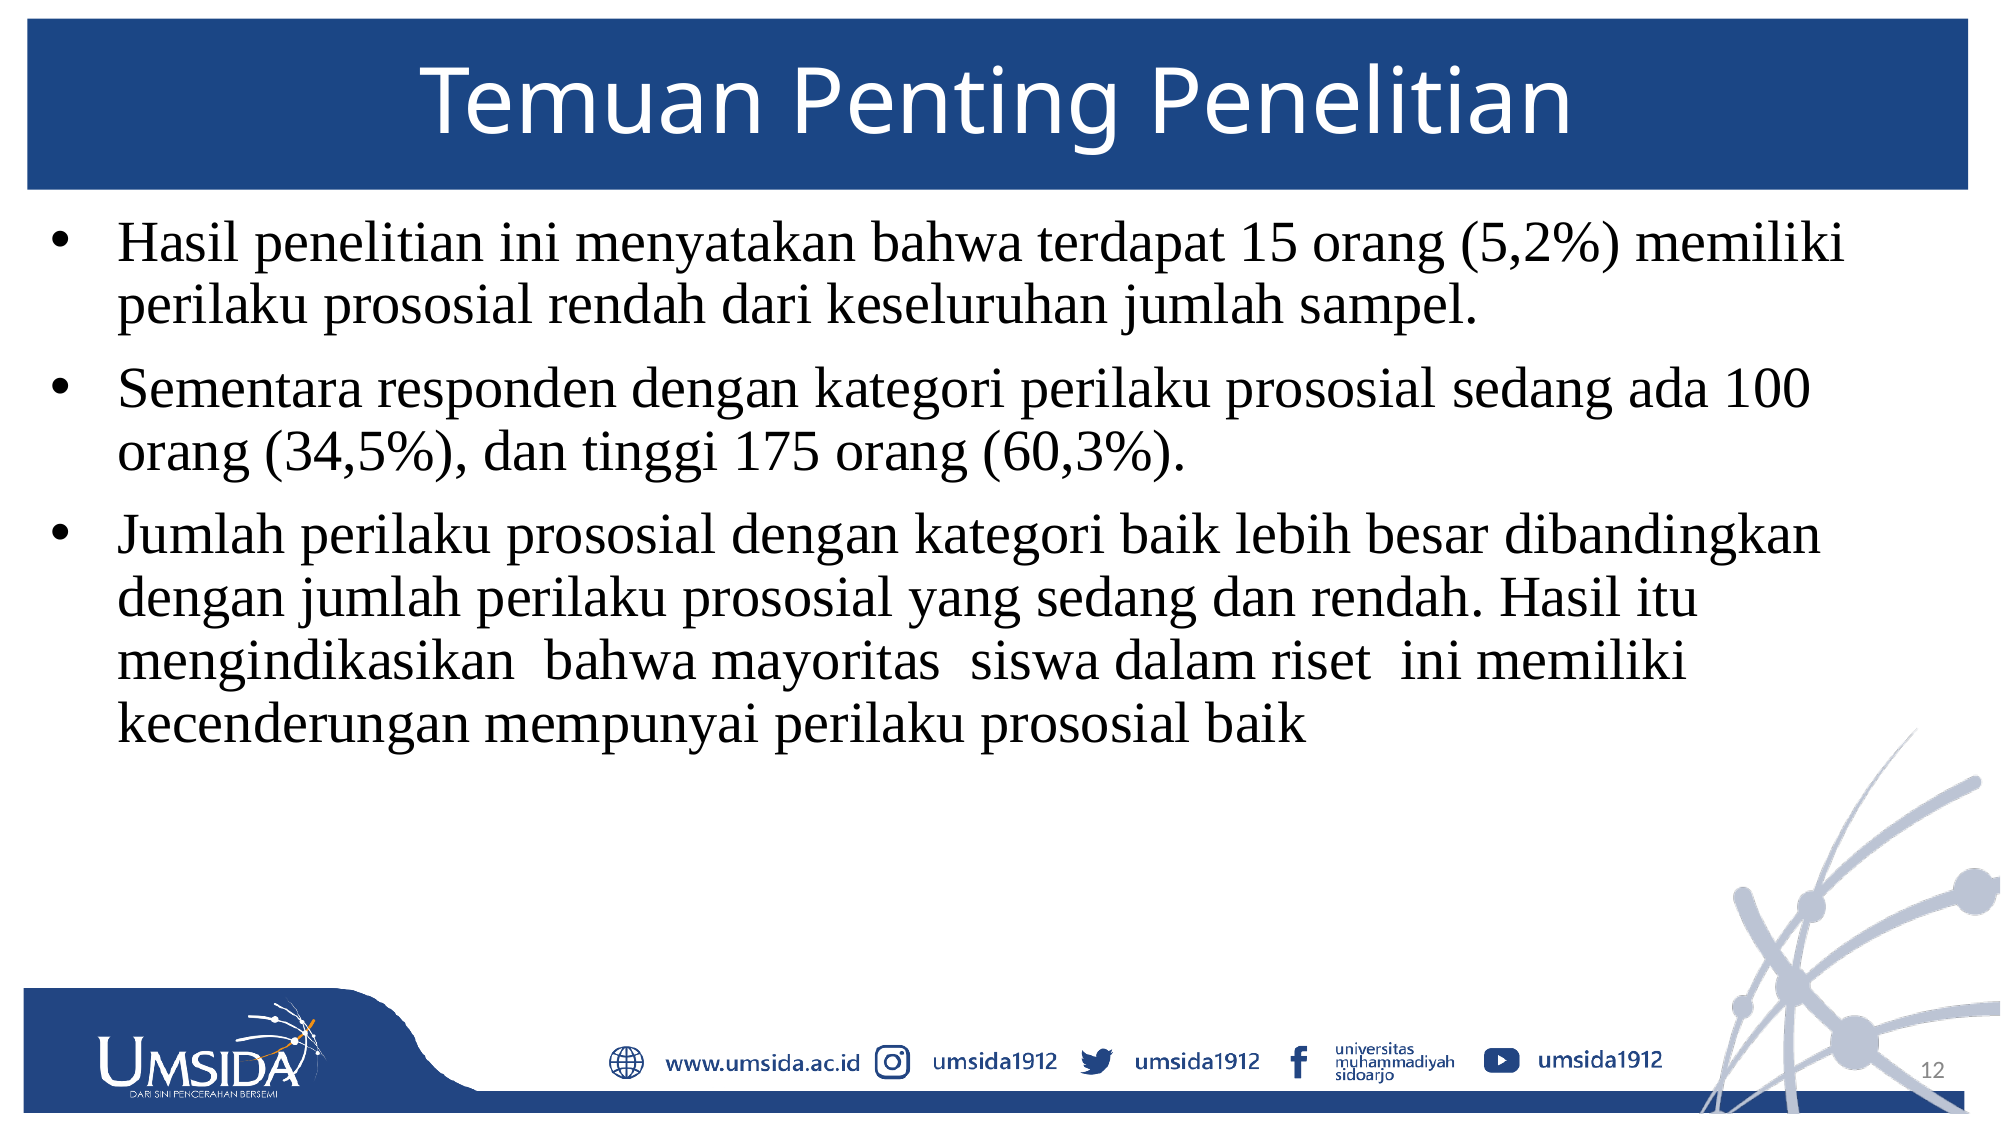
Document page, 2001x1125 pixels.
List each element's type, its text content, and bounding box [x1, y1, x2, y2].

list Hasil penelitian ini menyatakan bahwa terdapat 15 orang (5,2%) memiliki perilaku prososial rendah dari keseluruhan jumlah sampel. Sementara responden dengan kategori perilaku prososial sedang ada 100 orang (34,5%), dan tinggi 175 orang (60,3%). Jumlah perilaku prososial dengan kategori baik lebih besar dibandingkan dengan jumlah perilaku prososial yang sedang dan rendah. Hasil itu mengindikasikan bahwa mayoritas siswa dalam riset ini memiliki kecenderungan mempunyai perilaku prososial baik [27, 203, 1969, 1039]
picture [23, 51, 2001, 1114]
title Temuan Penting Penelitian [27, 18, 1969, 190]
